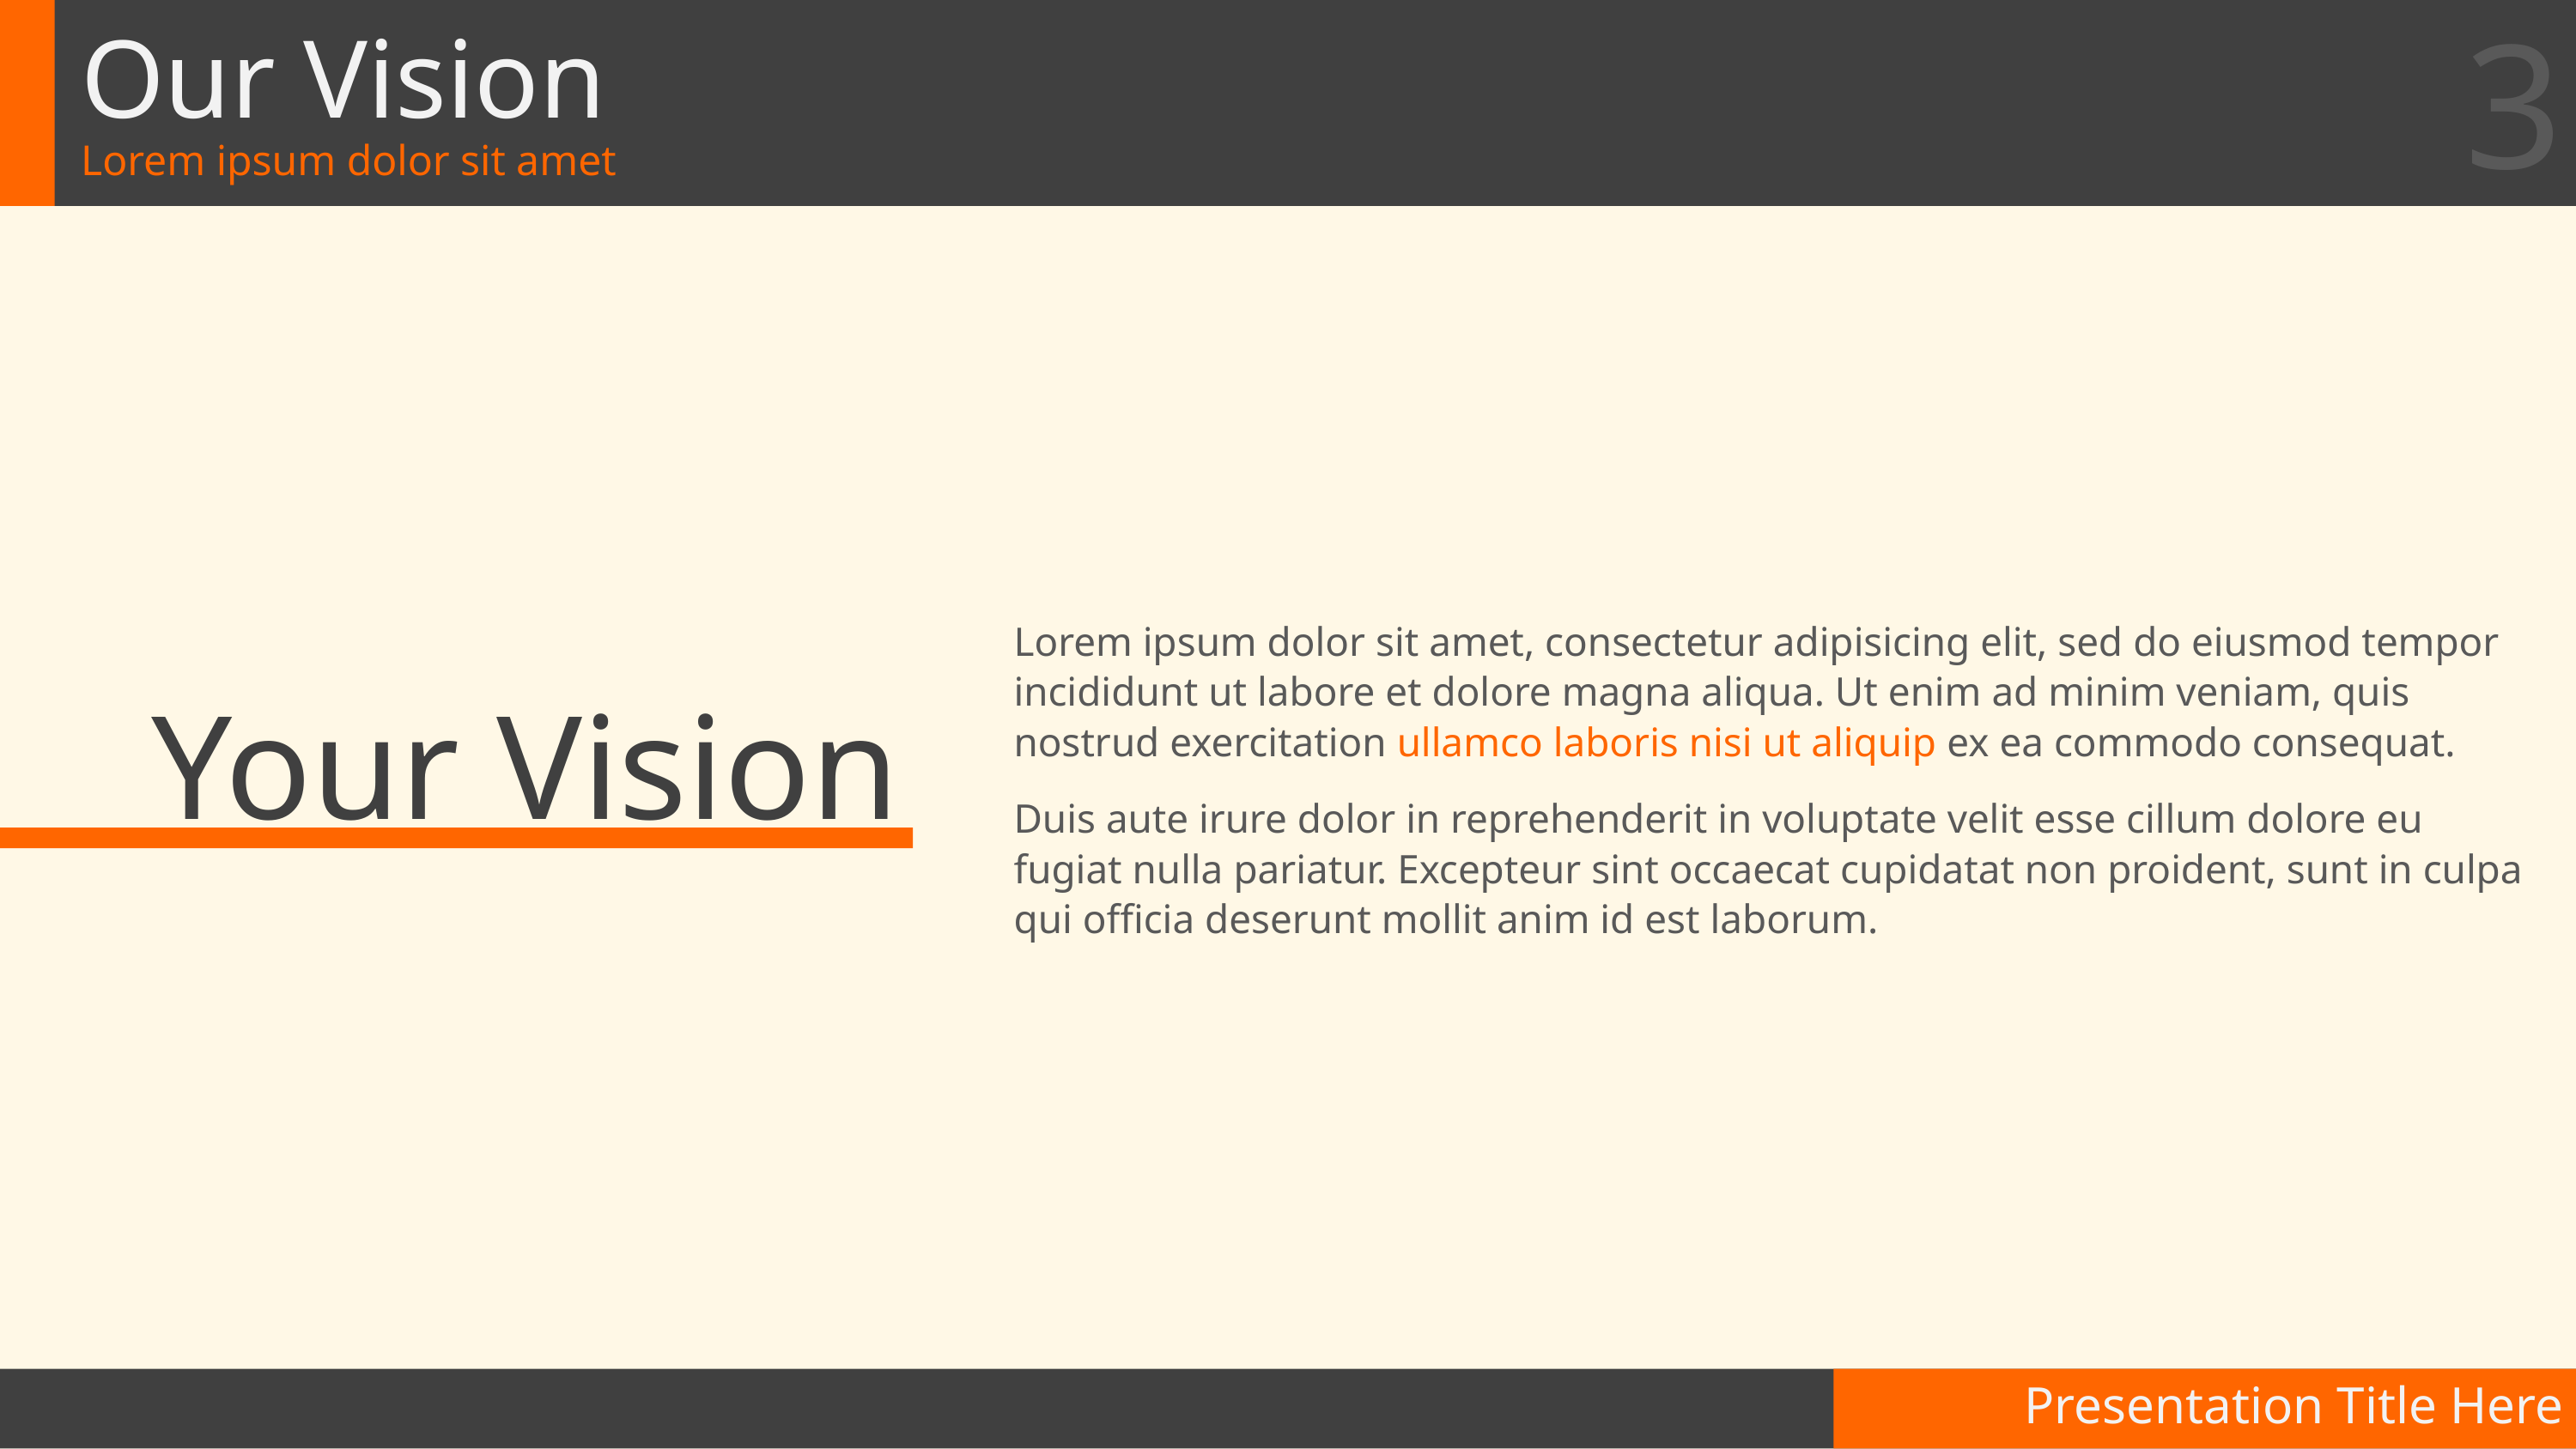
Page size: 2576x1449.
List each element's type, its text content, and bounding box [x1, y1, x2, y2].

footer Presentation Title Here [1706, 1368, 2576, 1446]
list Your Vision [0, 688, 914, 821]
subtitle Lorem ipsum dolor sit amet [68, 127, 2555, 191]
slide_number 3 [1996, 0, 2576, 227]
title Our Vision [68, 18, 1996, 127]
list Lorem ipsum dolor sit amet, consectetur adipisicing elit, sed do eiusmod tempor incididunt ut labore et dolore magna aliqua. Ut enim ad minim veniam, quis nostrud exercitation ullamco laboris nisi ut aliquip ex ea commodo consequat. Duis aute irure dolor in reprehenderit in voluptate velit esse cillum dolore eu fugiat nulla pariatur. Excepteur sint occaecat cupidatat non proident, sunt in culpa qui officia deserunt mollit anim id est laborum. [1000, 371, 2555, 1185]
